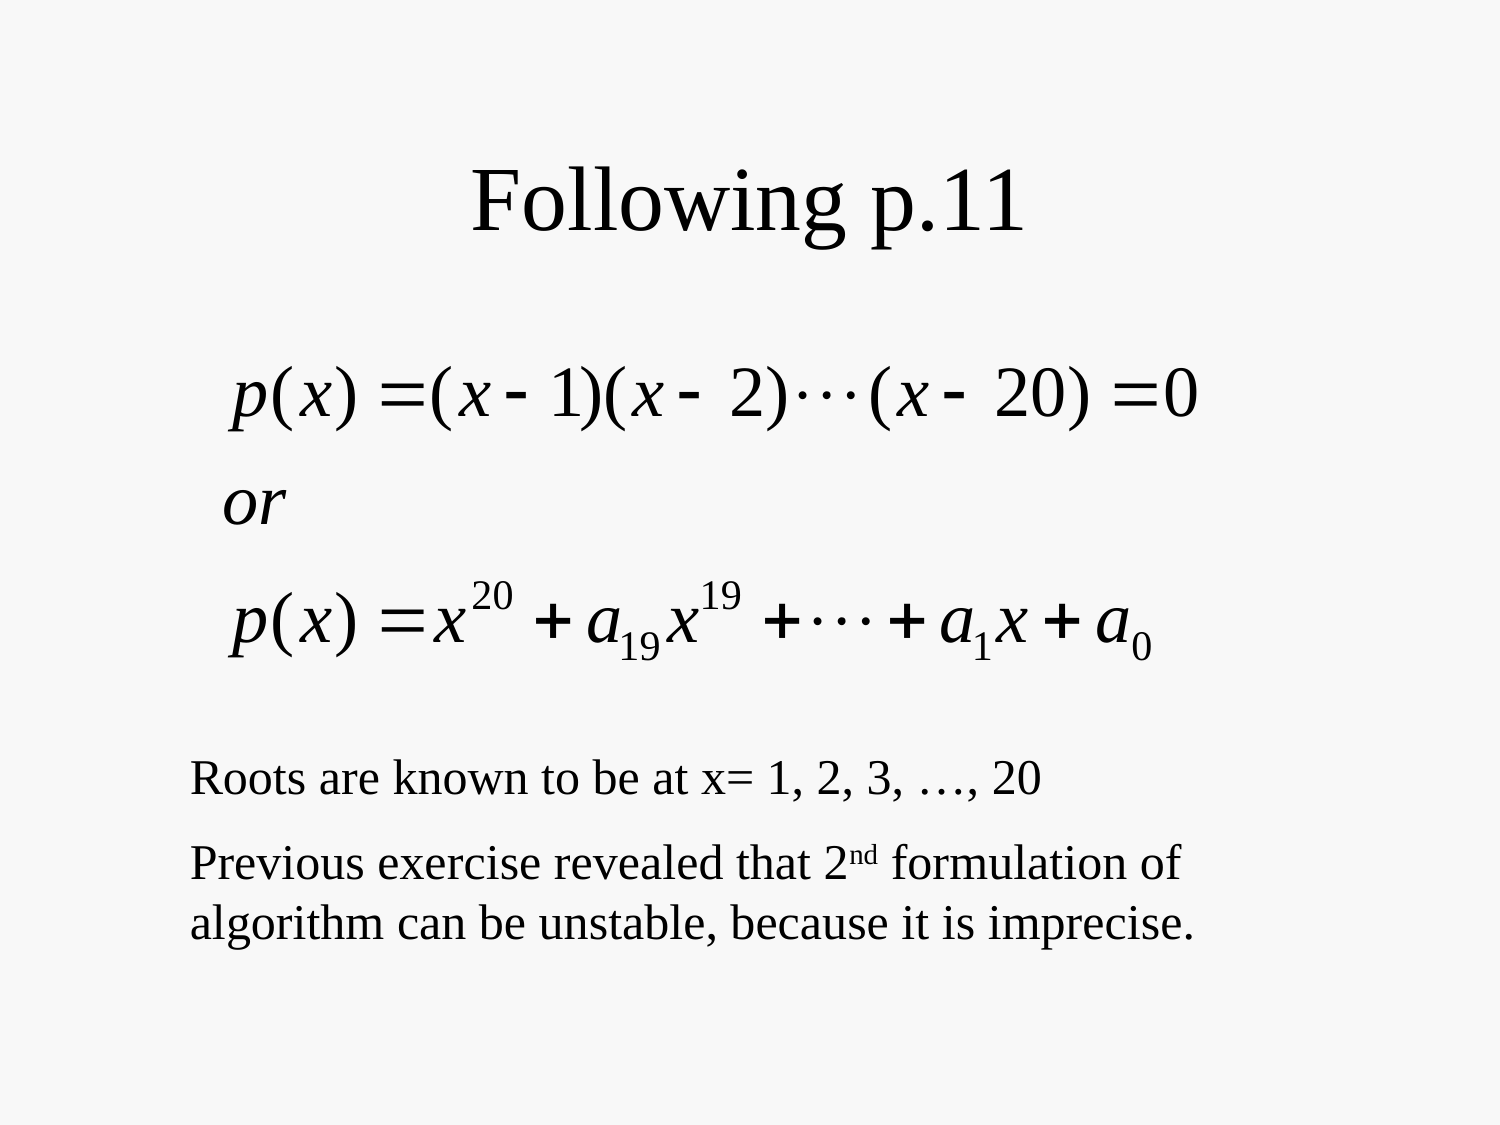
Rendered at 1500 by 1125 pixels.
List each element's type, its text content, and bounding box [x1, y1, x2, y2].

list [212, 349, 1213, 676]
text_box Roots are known to be at x= 1, 2, 3, …, 20 Previous exercise revealed that 2nd formulation of algorithm can be unstable, because it is imprecise. [174, 737, 1325, 958]
title Following p.11 [112, 99, 1388, 288]
